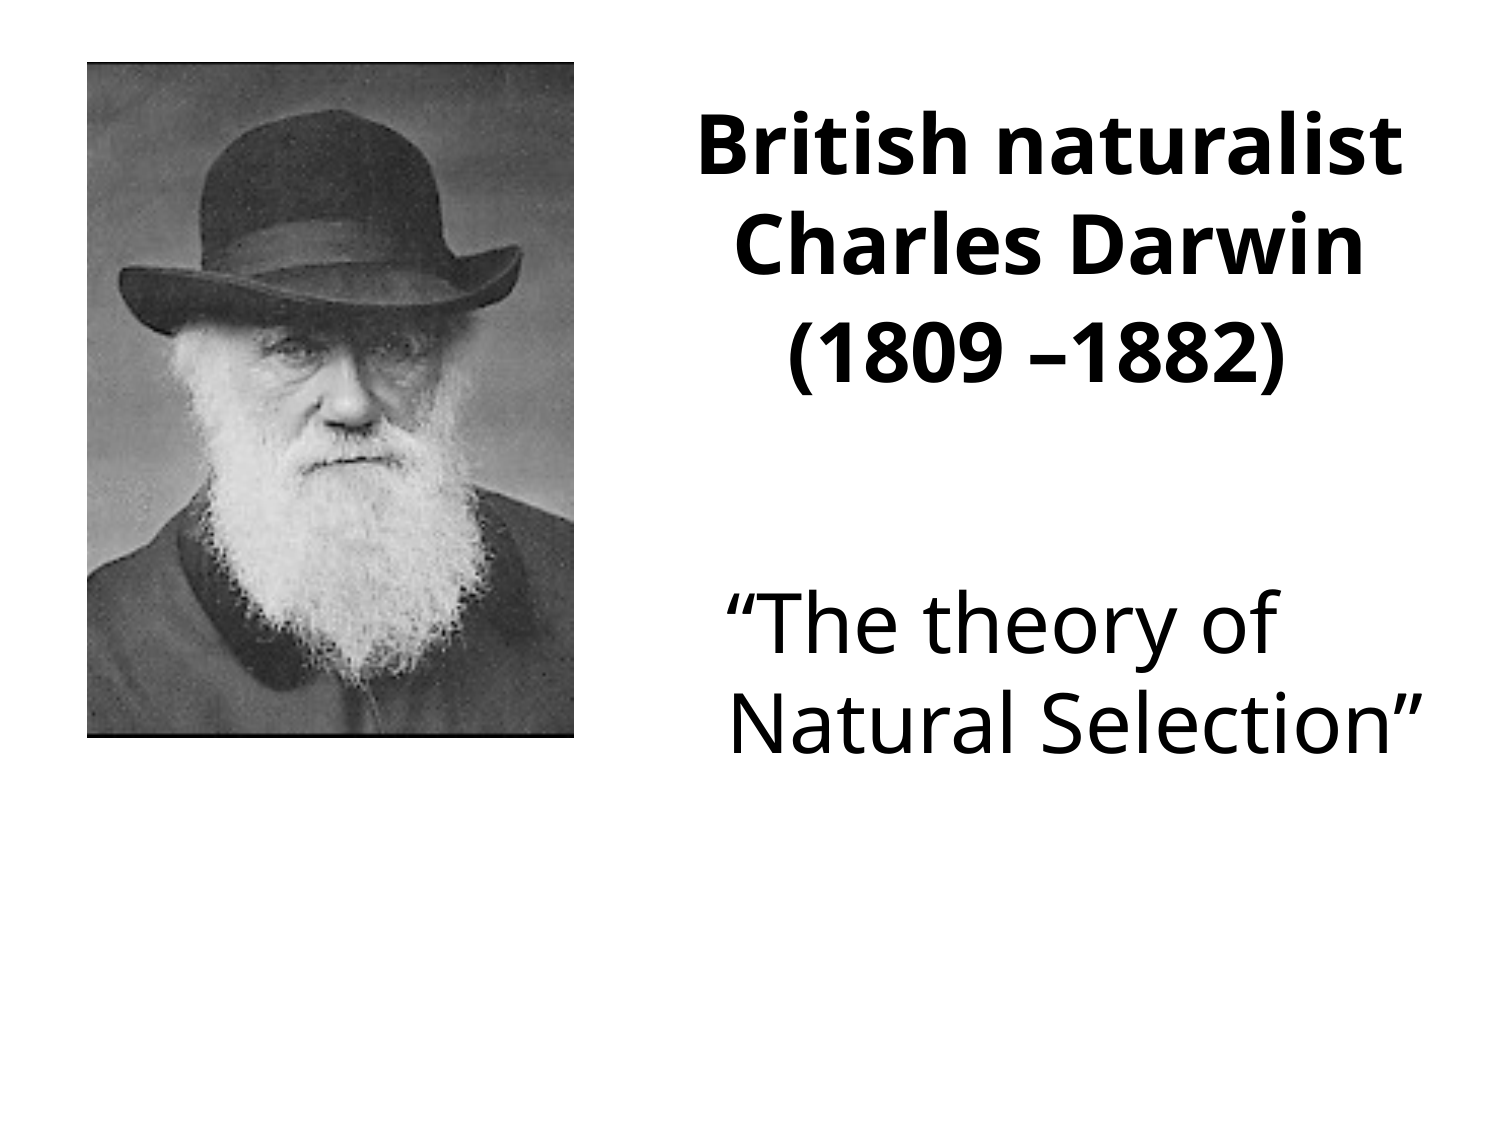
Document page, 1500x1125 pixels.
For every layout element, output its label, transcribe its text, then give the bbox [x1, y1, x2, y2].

title British naturalist Charles Darwin (1809 –1882) [674, 62, 1426, 431]
text_box “The theory of Natural Selection” [711, 562, 1439, 778]
picture [87, 62, 575, 738]
